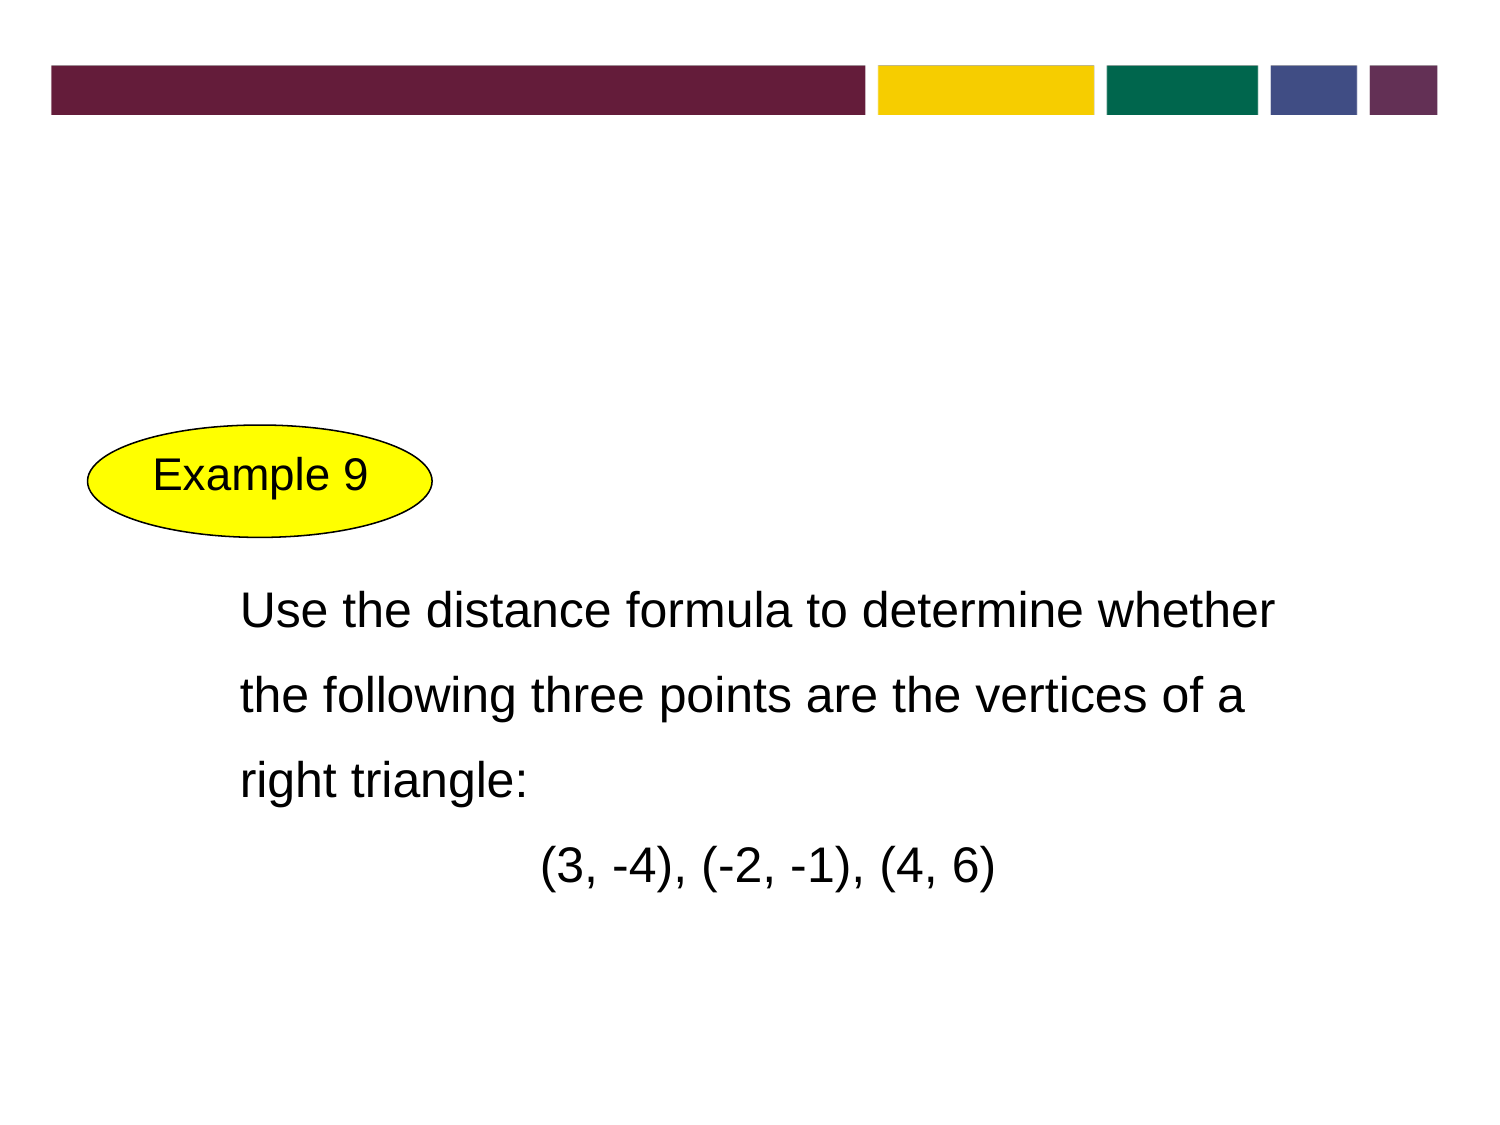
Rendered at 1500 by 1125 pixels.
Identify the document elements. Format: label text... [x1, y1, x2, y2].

text_box Use the distance formula to determine whether the following three points are the vertices of a right triangle: (3, -4), (-2, -1), (4, 6) [225, 499, 1475, 900]
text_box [87, 424, 433, 538]
picture [37, 49, 1438, 116]
